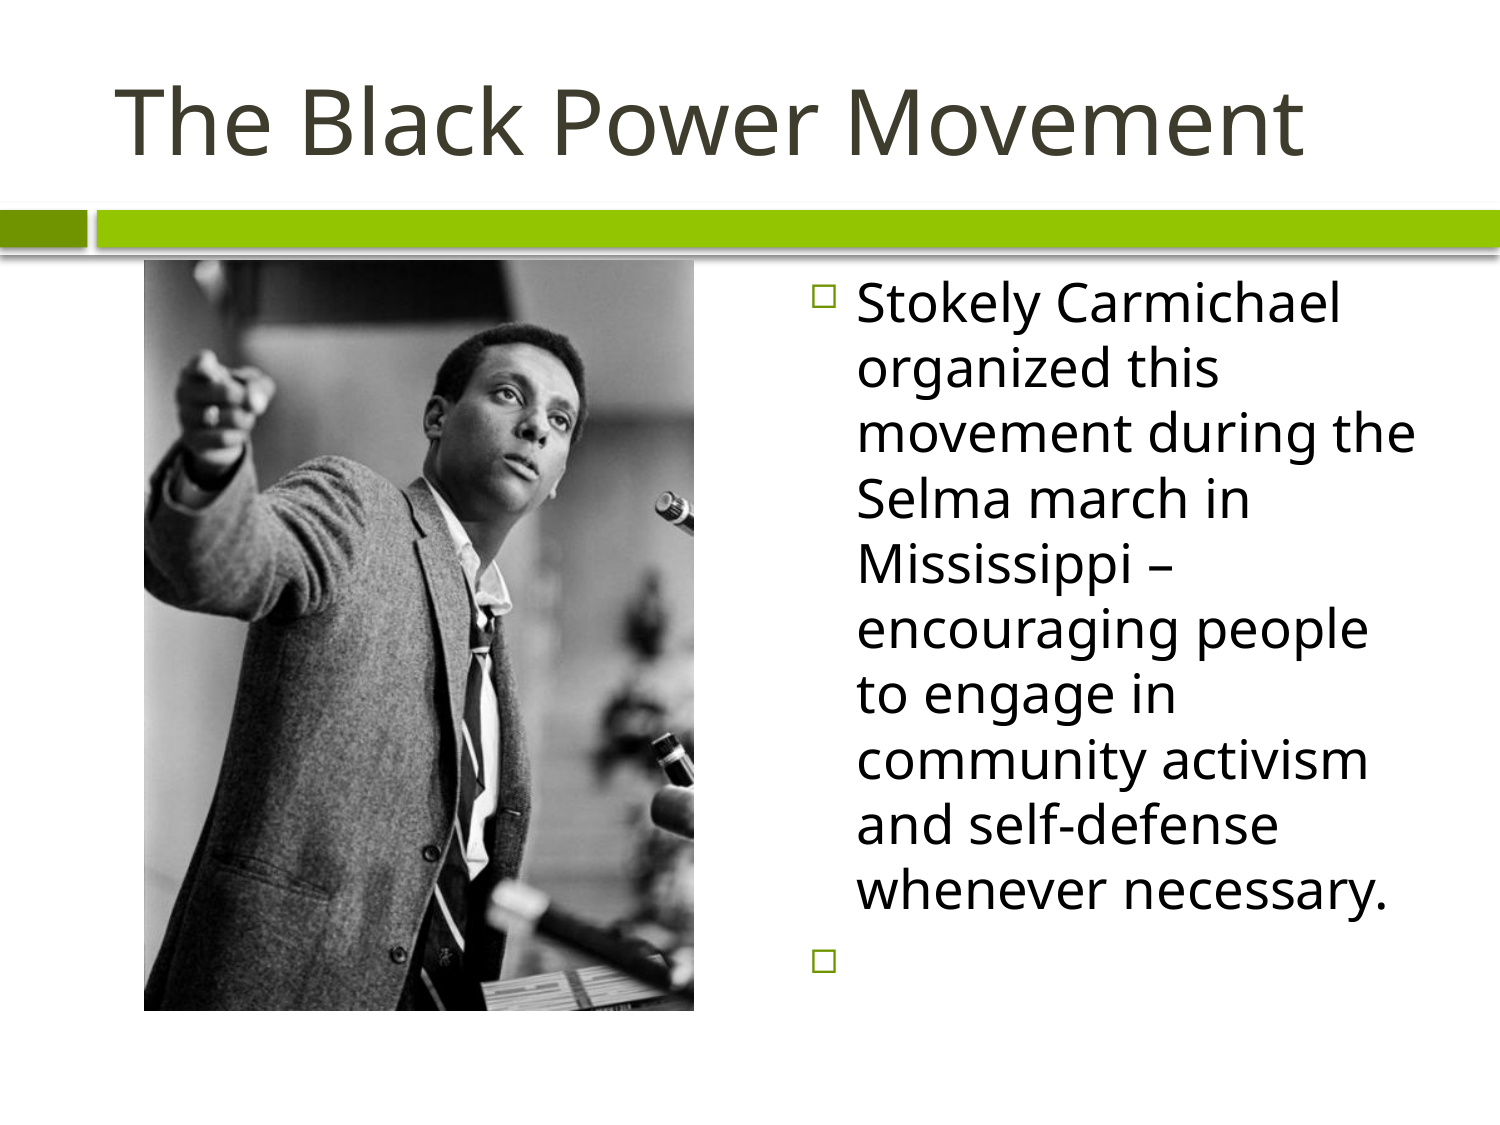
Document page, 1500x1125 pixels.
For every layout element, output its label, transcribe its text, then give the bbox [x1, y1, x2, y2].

list Stokely Carmichael organized this movement during the Selma march in Mississippi – encouraging people to engage in community activism and self-defense whenever necessary. [794, 260, 1433, 1011]
title The Black Power Movement [99, 37, 1438, 200]
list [144, 260, 694, 1011]
